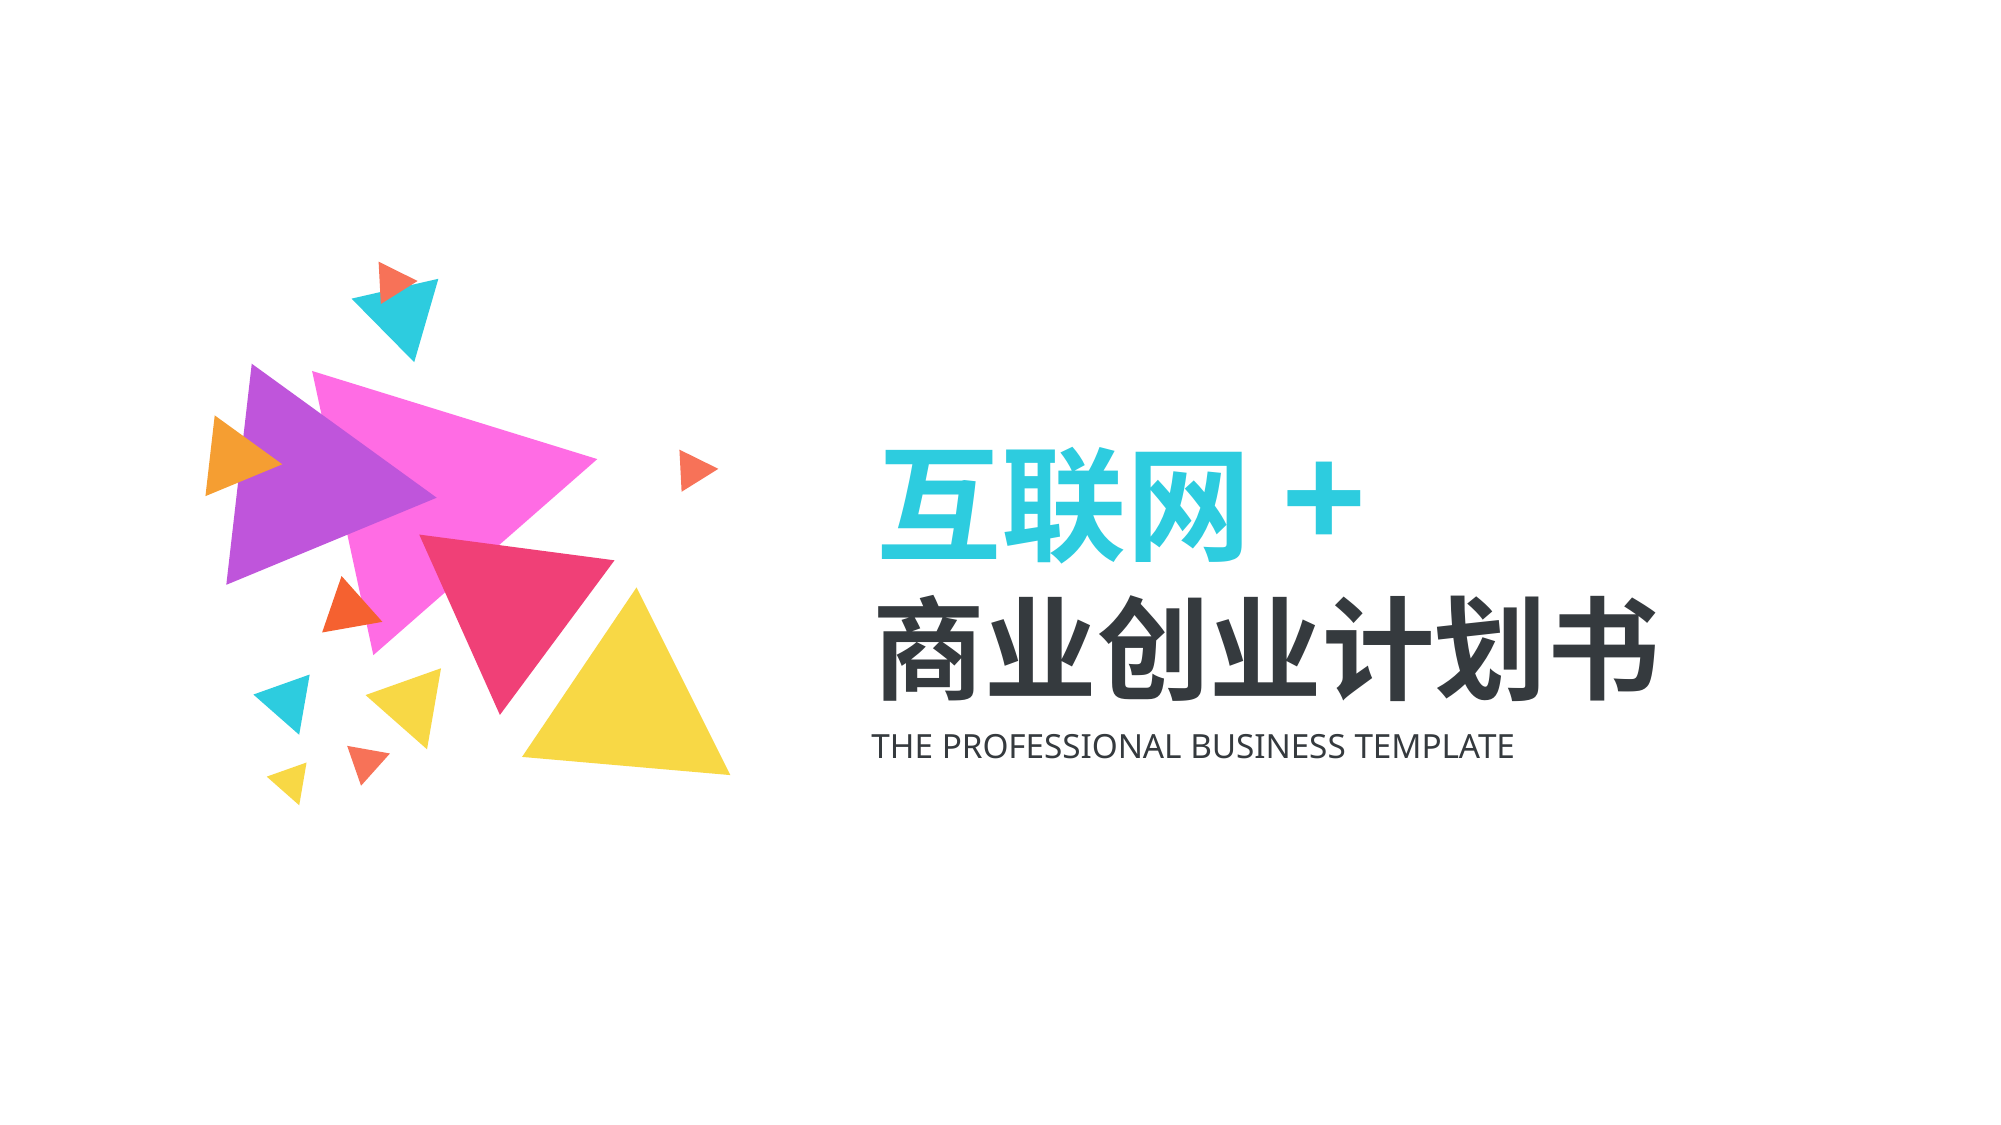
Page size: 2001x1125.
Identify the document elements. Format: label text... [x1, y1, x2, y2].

text_box [417, 533, 617, 717]
text_box [320, 574, 385, 634]
text_box [310, 369, 600, 658]
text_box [857, 394, 1880, 724]
text_box THE PROFESSIONAL BUSINESS TEMPLATE [856, 717, 1850, 773]
text_box [377, 259, 420, 306]
text_box [363, 666, 443, 752]
text_box [345, 744, 392, 788]
text_box [225, 361, 439, 587]
text_box [678, 447, 721, 494]
text_box [251, 672, 312, 737]
text_box [349, 277, 440, 365]
text_box [204, 413, 285, 498]
text_box [264, 760, 308, 808]
text_box [520, 585, 733, 777]
